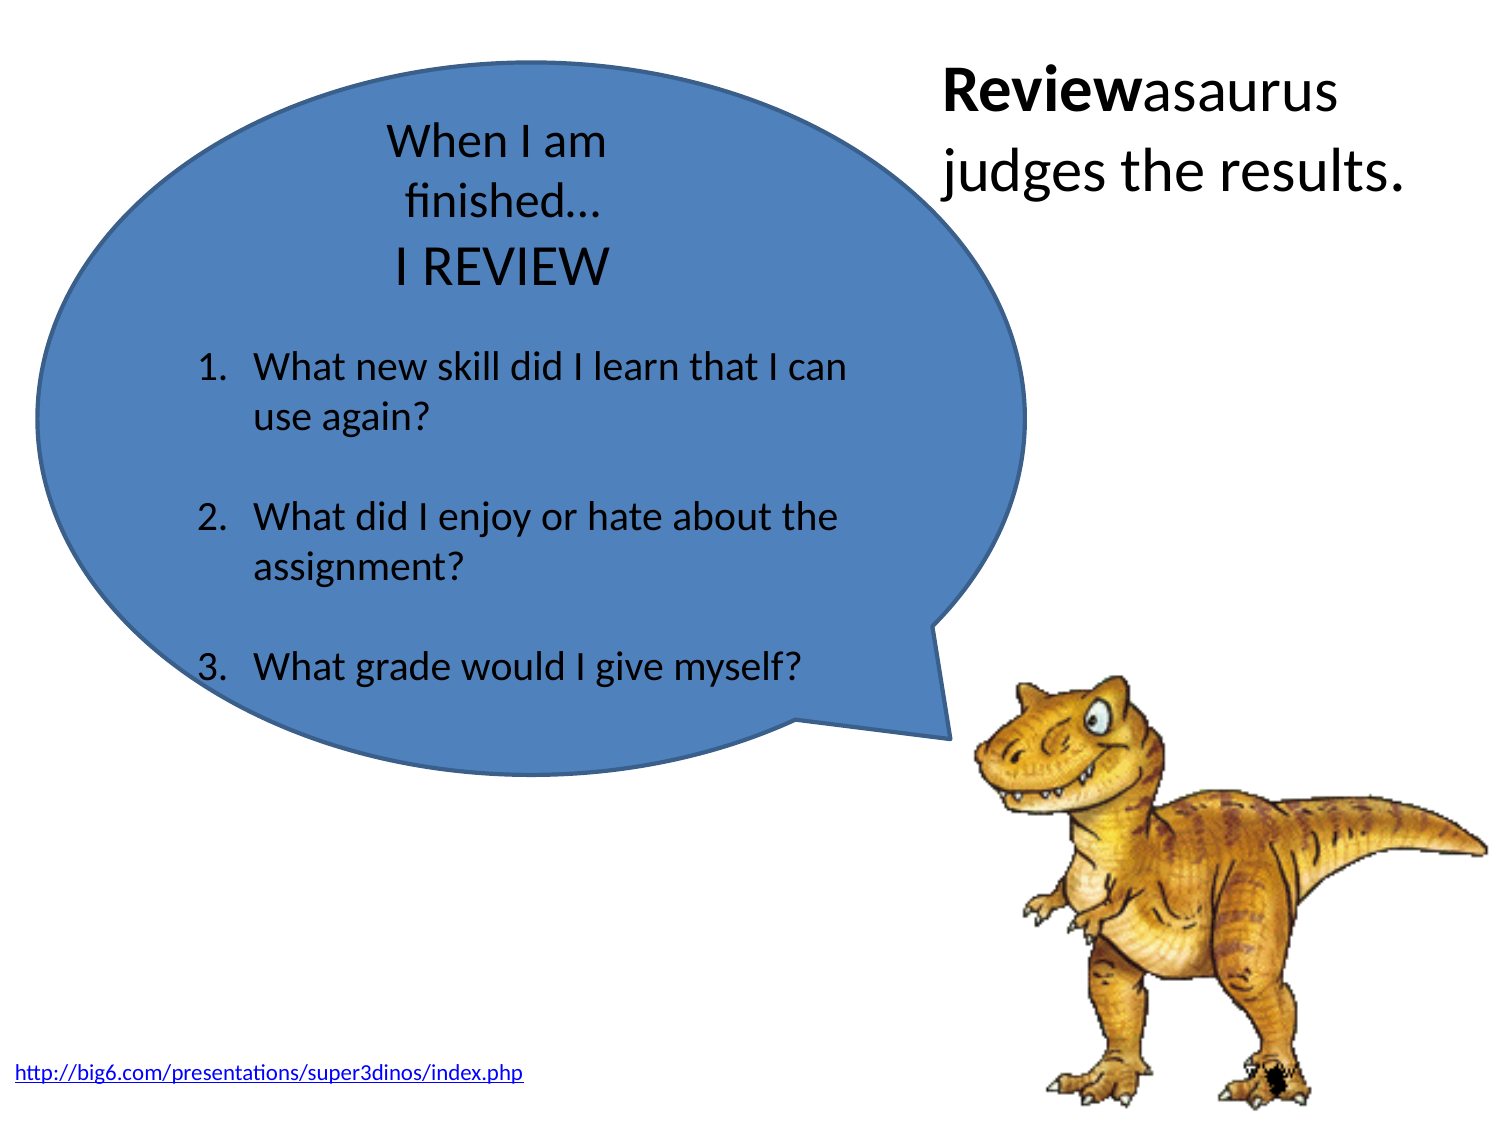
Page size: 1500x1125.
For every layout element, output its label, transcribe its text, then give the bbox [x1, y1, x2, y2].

text_box When I am finished… I REVIEW [324, 99, 681, 305]
text_box http://big6.com/presentations/super3dinos/index.php [0, 1050, 750, 1093]
picture [967, 667, 1500, 1125]
text_box What new skill did I learn that I can use again? What did I enjoy or hate about the assignment? What grade would I give myself? [35, 60, 1027, 778]
text_box Reviewasaurus judges the results. [927, 37, 1421, 213]
